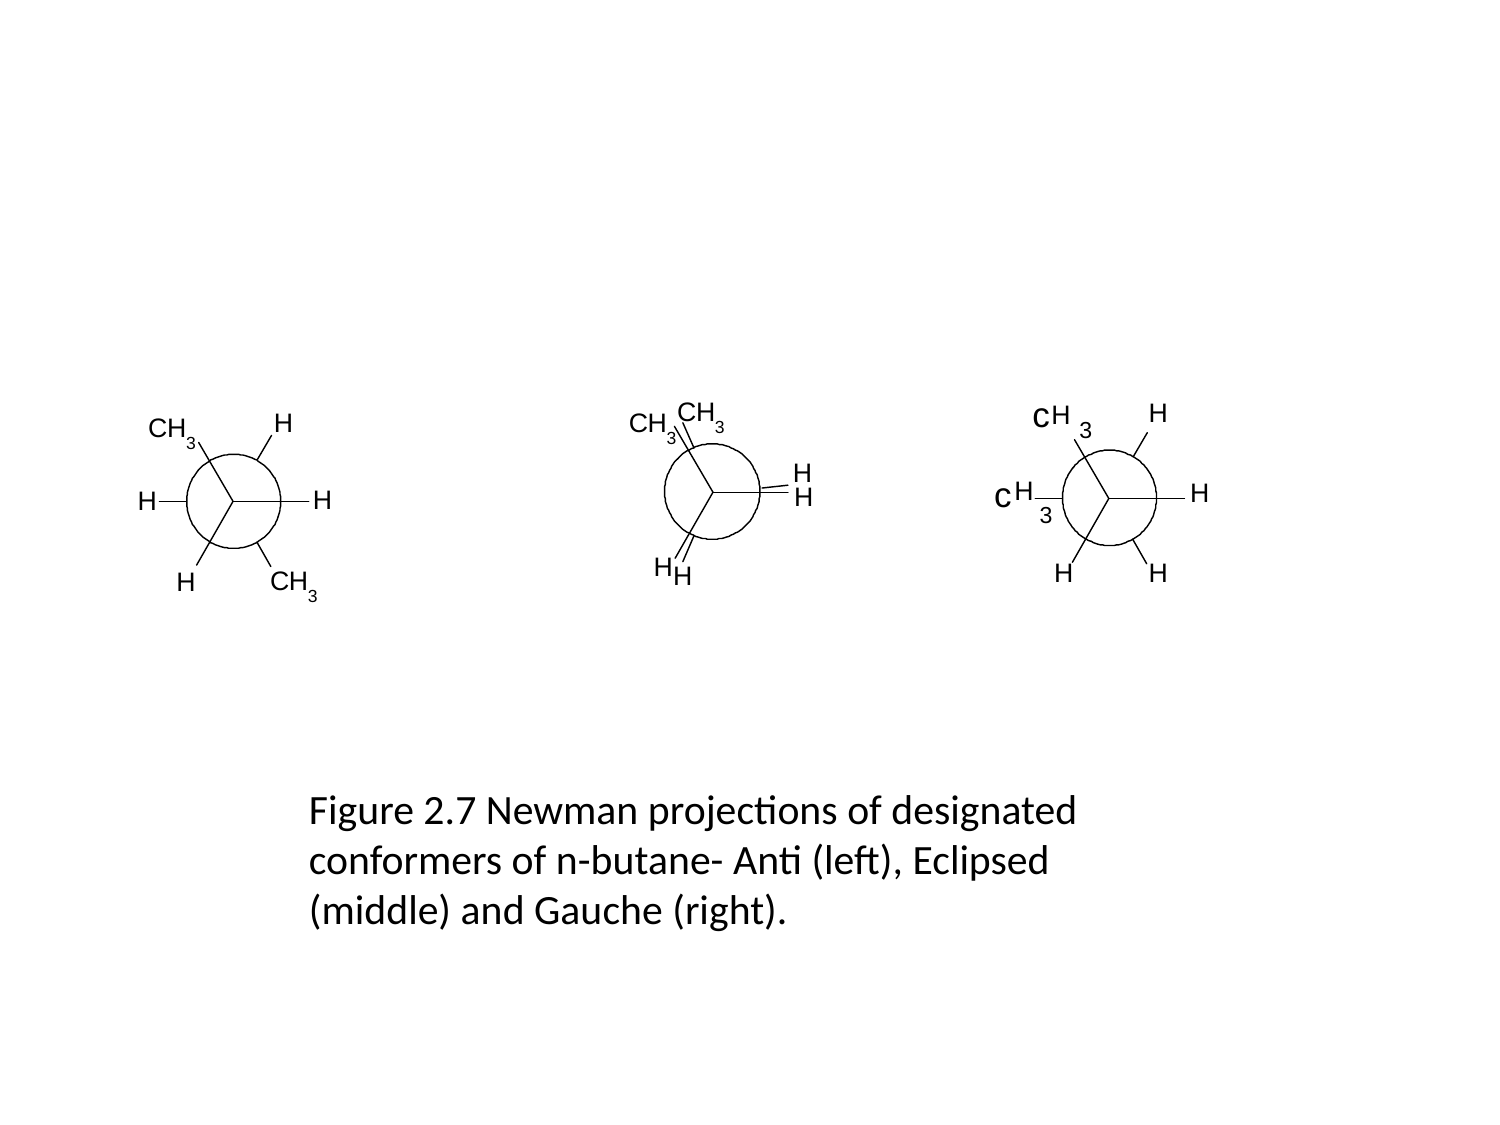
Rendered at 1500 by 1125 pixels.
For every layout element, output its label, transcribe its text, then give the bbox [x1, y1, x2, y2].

list Figure 2.7 Newman projections of designated conformers of n-butane- Anti (left), Eclipsed (middle) and Gauche (right). [294, 774, 1194, 1013]
picture [112, 362, 1444, 648]
